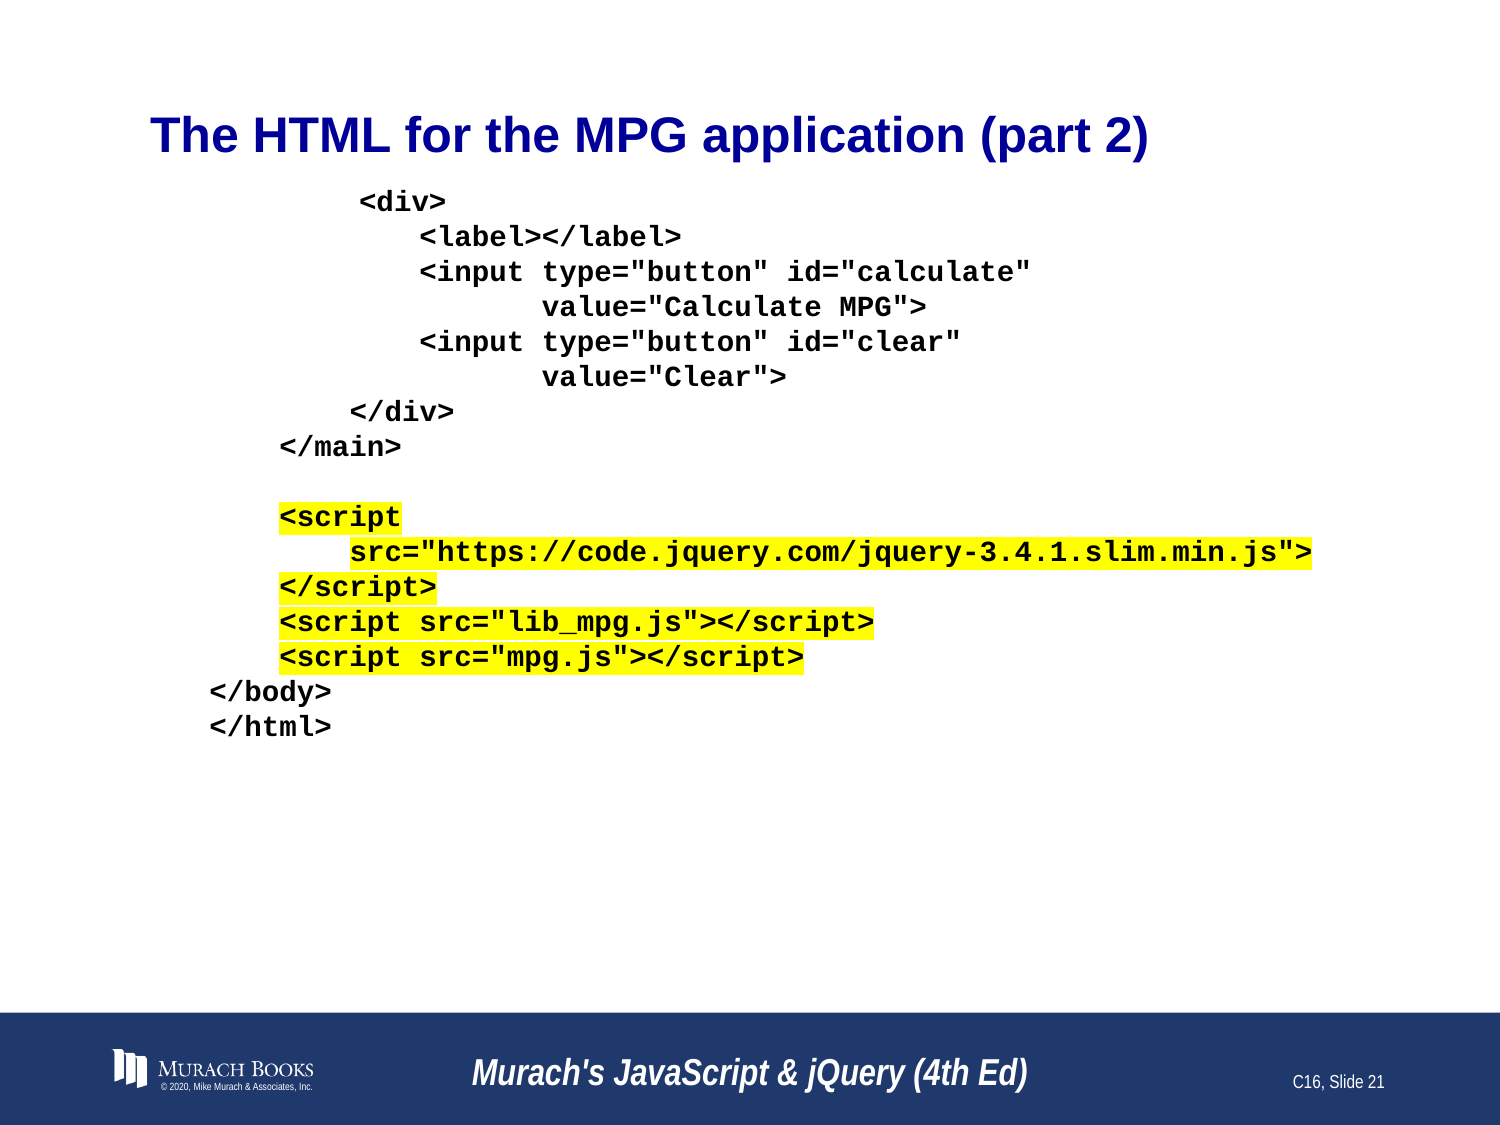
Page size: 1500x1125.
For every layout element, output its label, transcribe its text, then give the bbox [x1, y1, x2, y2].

list <div> <label></label> <input type="button" id="calculate" value="Calculate MPG"> <input type="button" id="clear" value="Clear"> </div> </main> <script src="https://code.jquery.com/jquery-3.4.1.slim.min.js"> </script> <script src="lib_mpg.js"></script> <script src="mpg.js"></script> </body> </html> [137, 174, 1350, 975]
title The HTML for the MPG application (part 2) [150, 102, 1350, 164]
footer © 2020, Mike Murach & Associates, Inc. [12, 1025, 463, 1100]
slide_number C16, Slide 21 [1087, 1025, 1400, 1100]
slide_number Murach's JavaScript & jQuery (4th Ed) [463, 1025, 1050, 1100]
